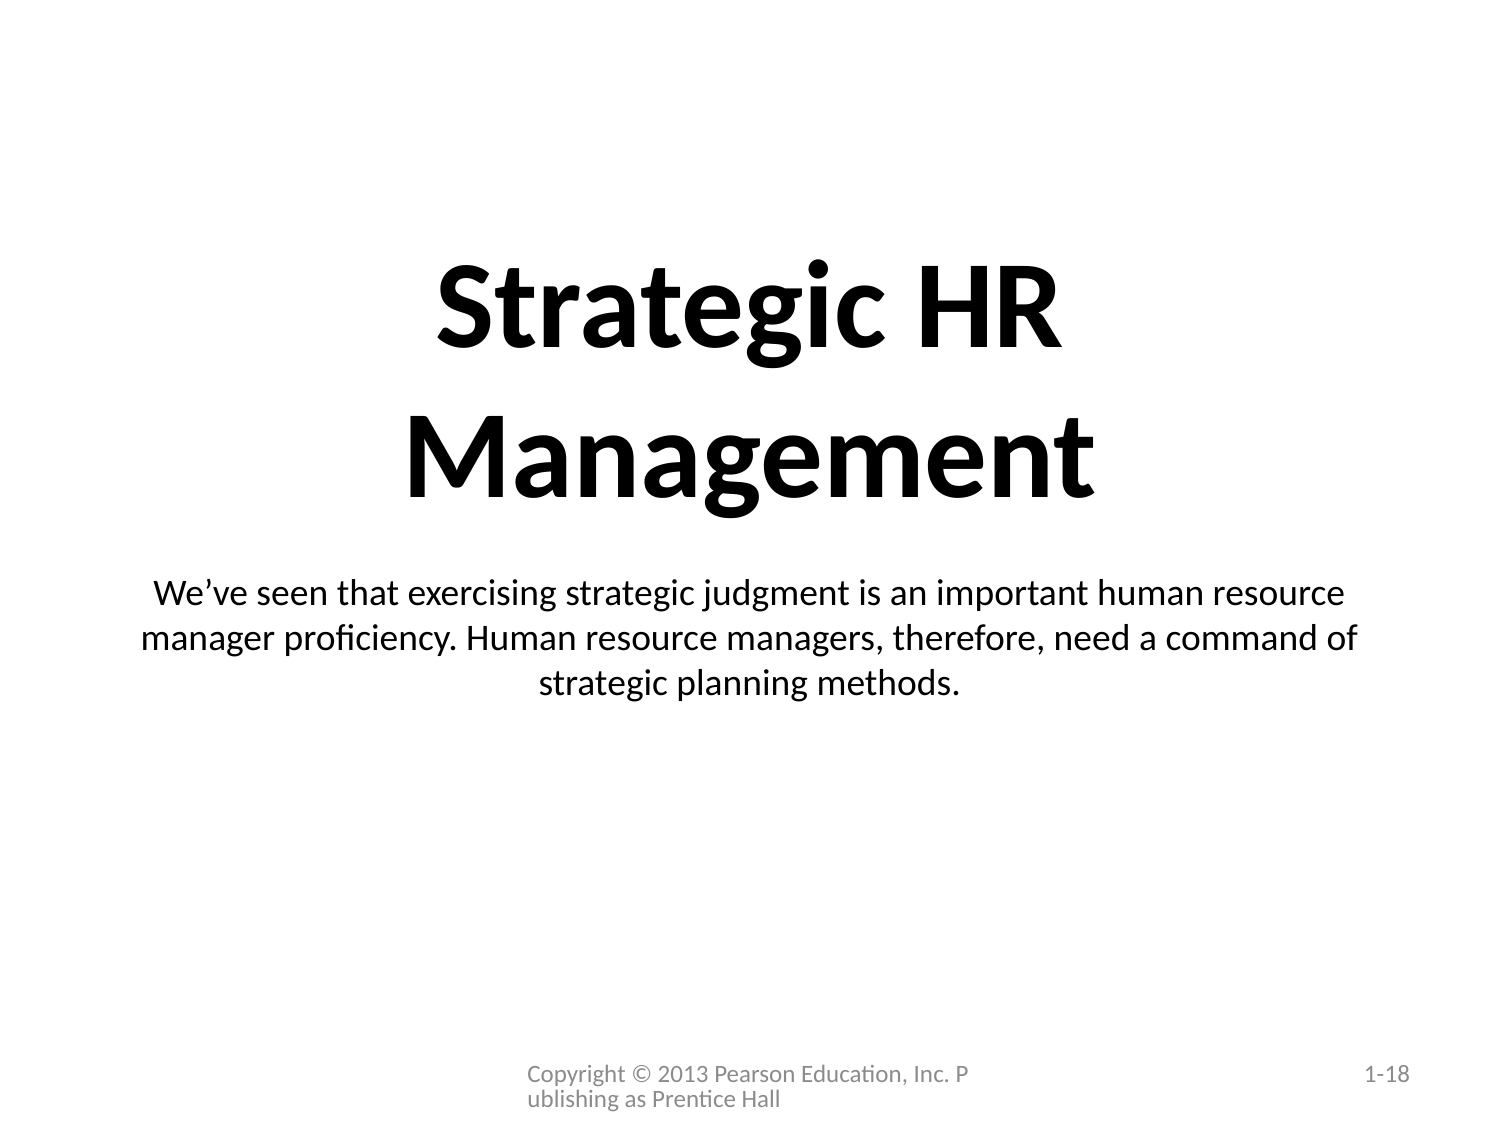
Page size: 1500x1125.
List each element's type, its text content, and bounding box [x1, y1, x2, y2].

footer Copyright © 2013 Pearson Education, Inc. Publishing as Prentice Hall [512, 1042, 988, 1103]
slide_number 1-18 [1074, 1042, 1425, 1103]
title Strategic HR Management We’ve seen that exercising strategic judgment is an important human resource manager proficiency. Human resource managers, therefore, need a command of strategic planning methods. [75, 37, 1425, 1038]
